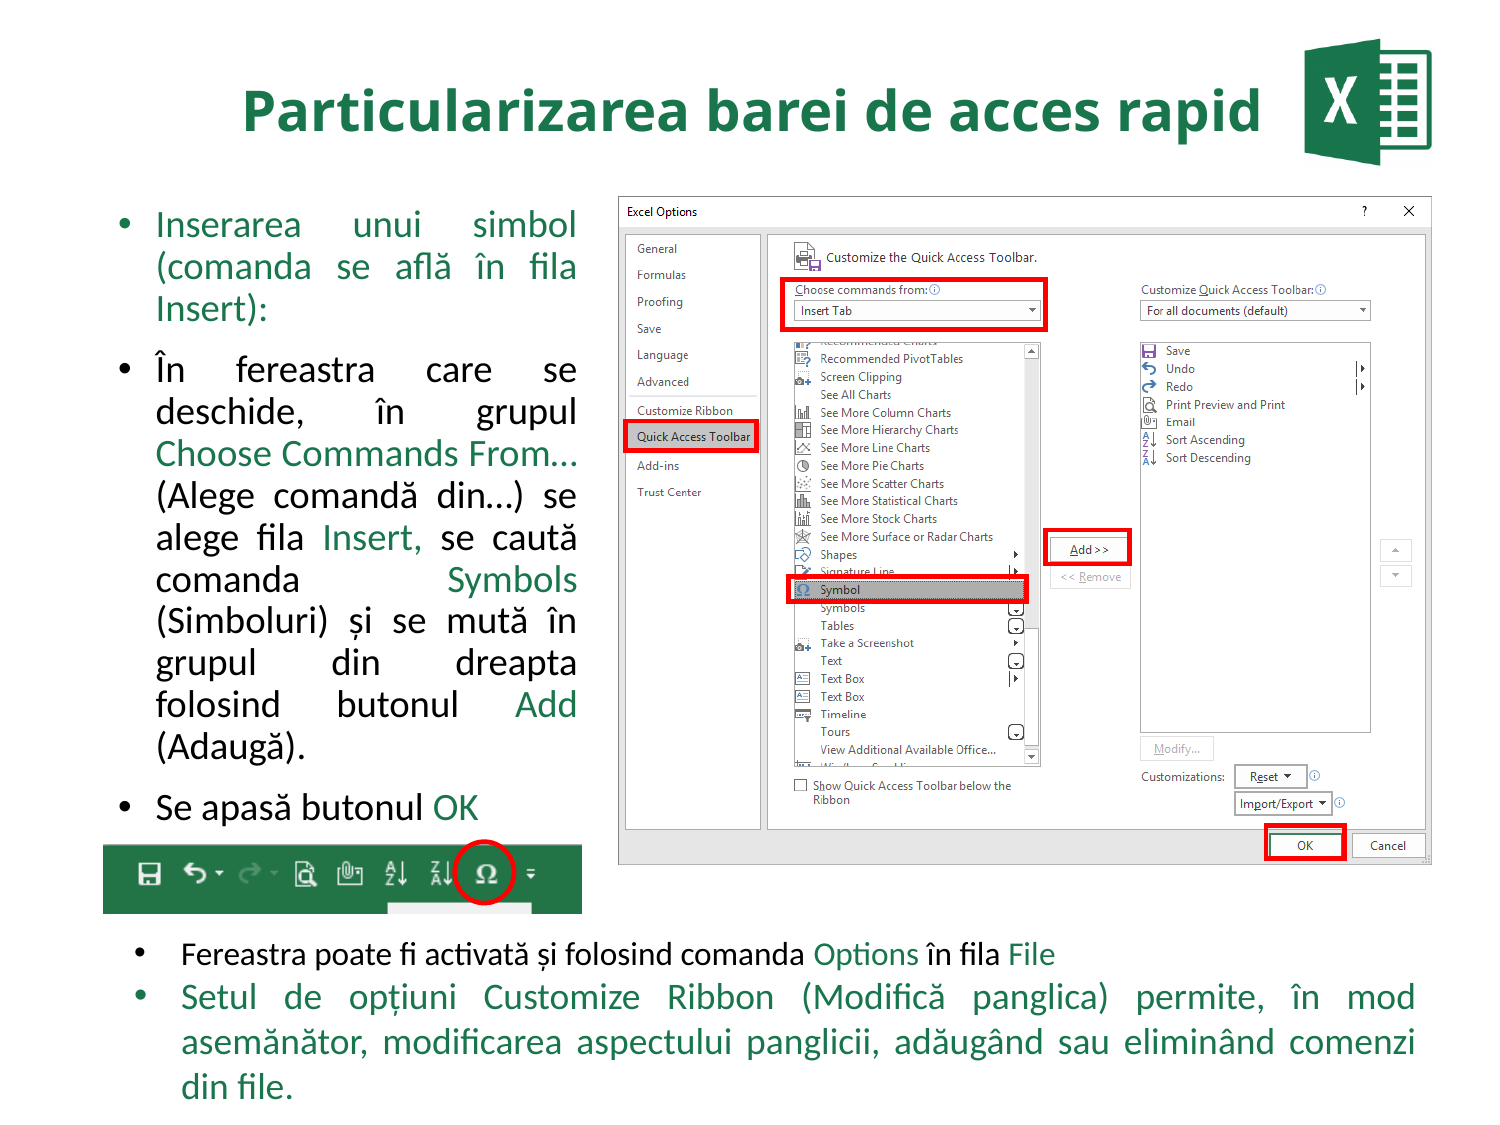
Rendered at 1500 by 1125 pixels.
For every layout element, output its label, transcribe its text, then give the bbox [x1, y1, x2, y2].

picture [618, 196, 1432, 865]
text_box Fereastra poate fi activată şi folosind comanda Options în fila File Setul de opţiuni Customize Ribbon (Modifică panglica) permite, în mod asemănător, modificarea aspectului panglicii, adăugând sau eliminând comenzi din file. [119, 924, 1432, 1115]
picture [1300, 34, 1436, 170]
picture [103, 844, 582, 914]
list Inserarea unui simbol (comanda se află în fila Insert): În fereastra care se deschide, în grupul Choose Commands From… (Alege comandă din…) se alege fila Insert, se caută comanda Symbols (Simboluri) şi se mută în grupul din dreapta folosind butonul Add (Adaugă). Se apasă butonul OK [103, 196, 593, 842]
title Particularizarea barei de acces rapid [103, 59, 1279, 168]
text_box [470, 840, 499, 844]
